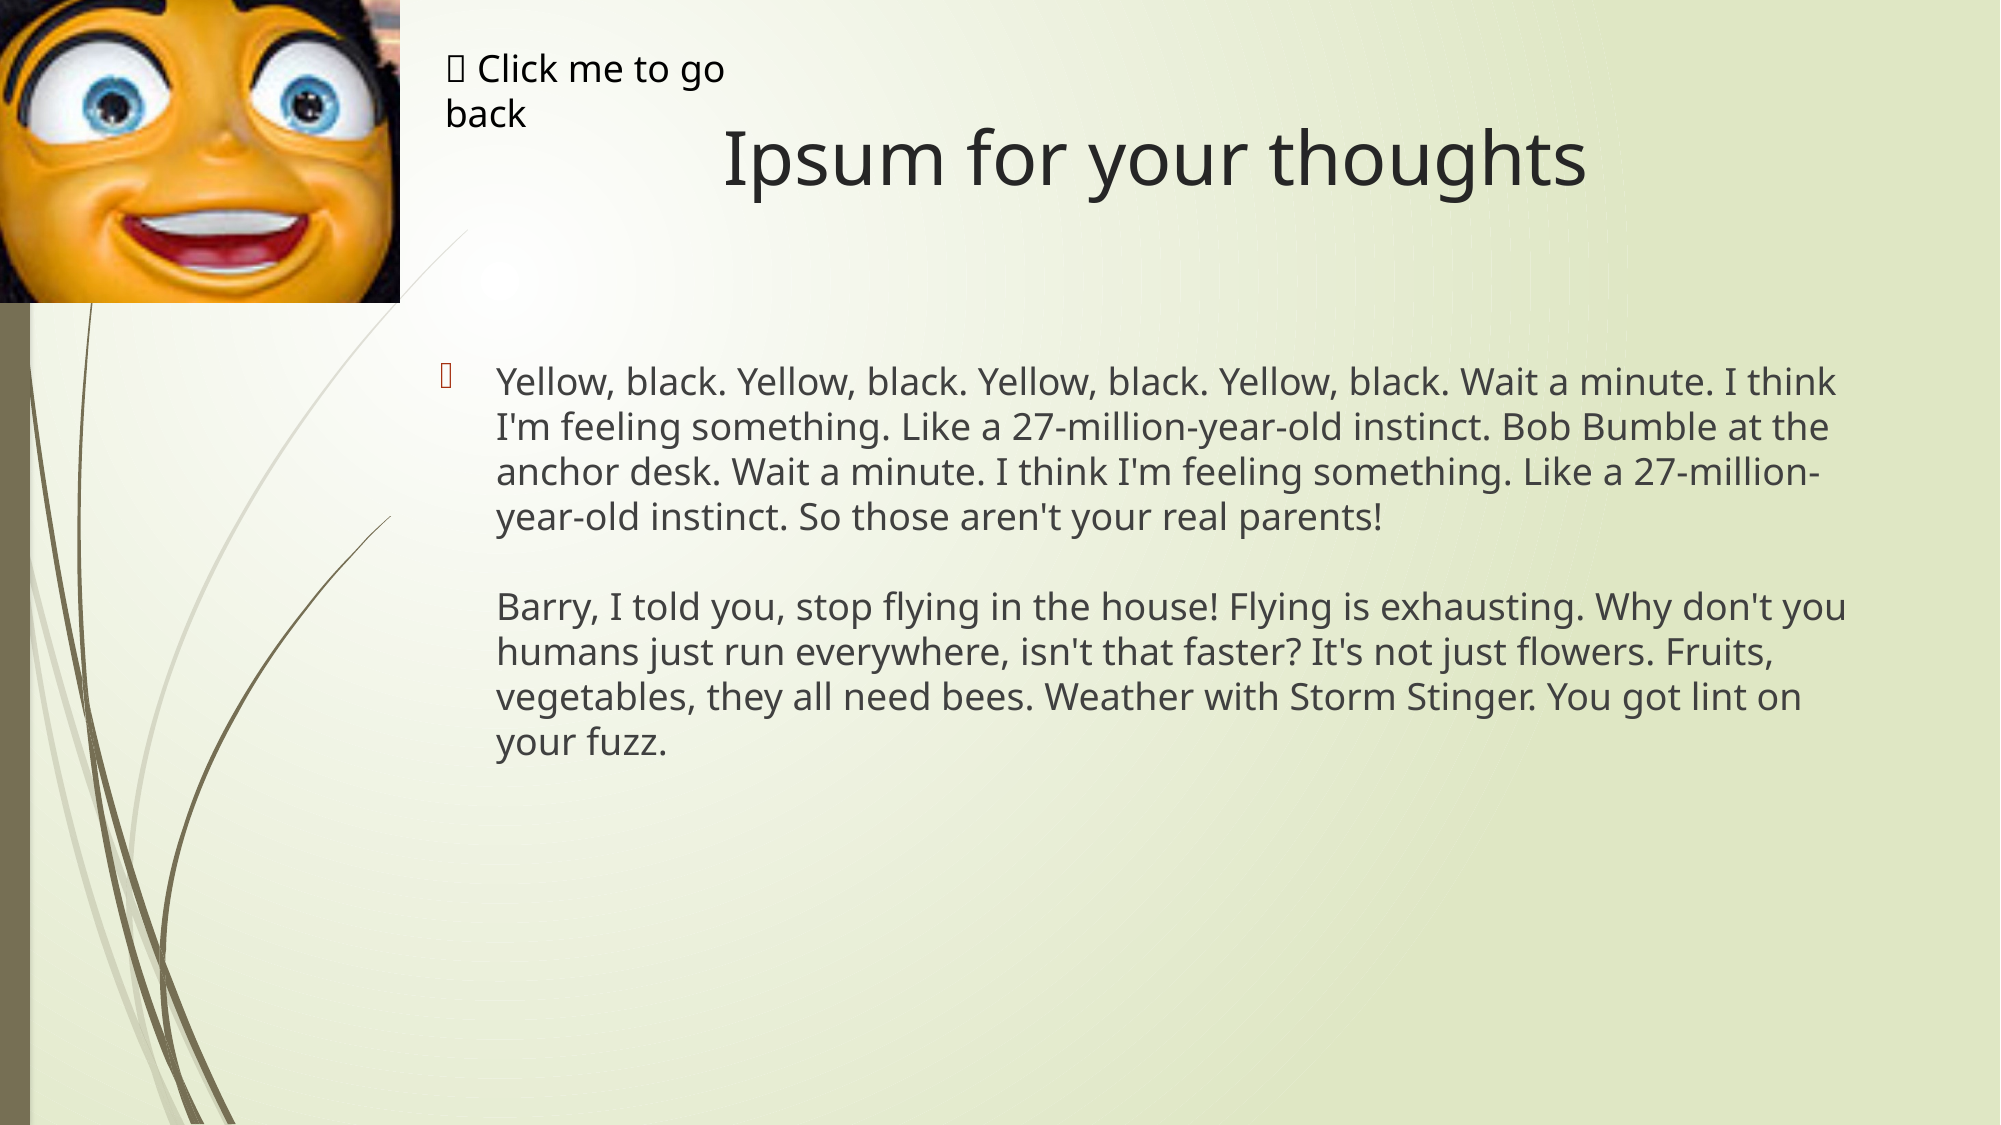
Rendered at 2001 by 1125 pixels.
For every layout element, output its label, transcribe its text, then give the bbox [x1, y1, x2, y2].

title Ipsum for your thoughts [425, 102, 1888, 313]
list Yellow, black. Yellow, black. Yellow, black. Yellow, black. Wait a minute. I think I'm feeling something. Like a 27-million-year-old instinct. Bob Bumble at the anchor desk. Wait a minute. I think I'm feeling something. Like a 27-million-year-old instinct. So those aren't your real parents! Barry, I told you, stop flying in the house! Flying is exhausting. Why don't you humans just run everywhere, isn't that faster? It's not just flowers. Fruits, vegetables, they all need bees. Weather with Storm Stinger. You got lint on your fuzz. [424, 350, 1888, 970]
picture [0, 0, 401, 304]
text_box  Click me to go back [429, 37, 800, 143]
